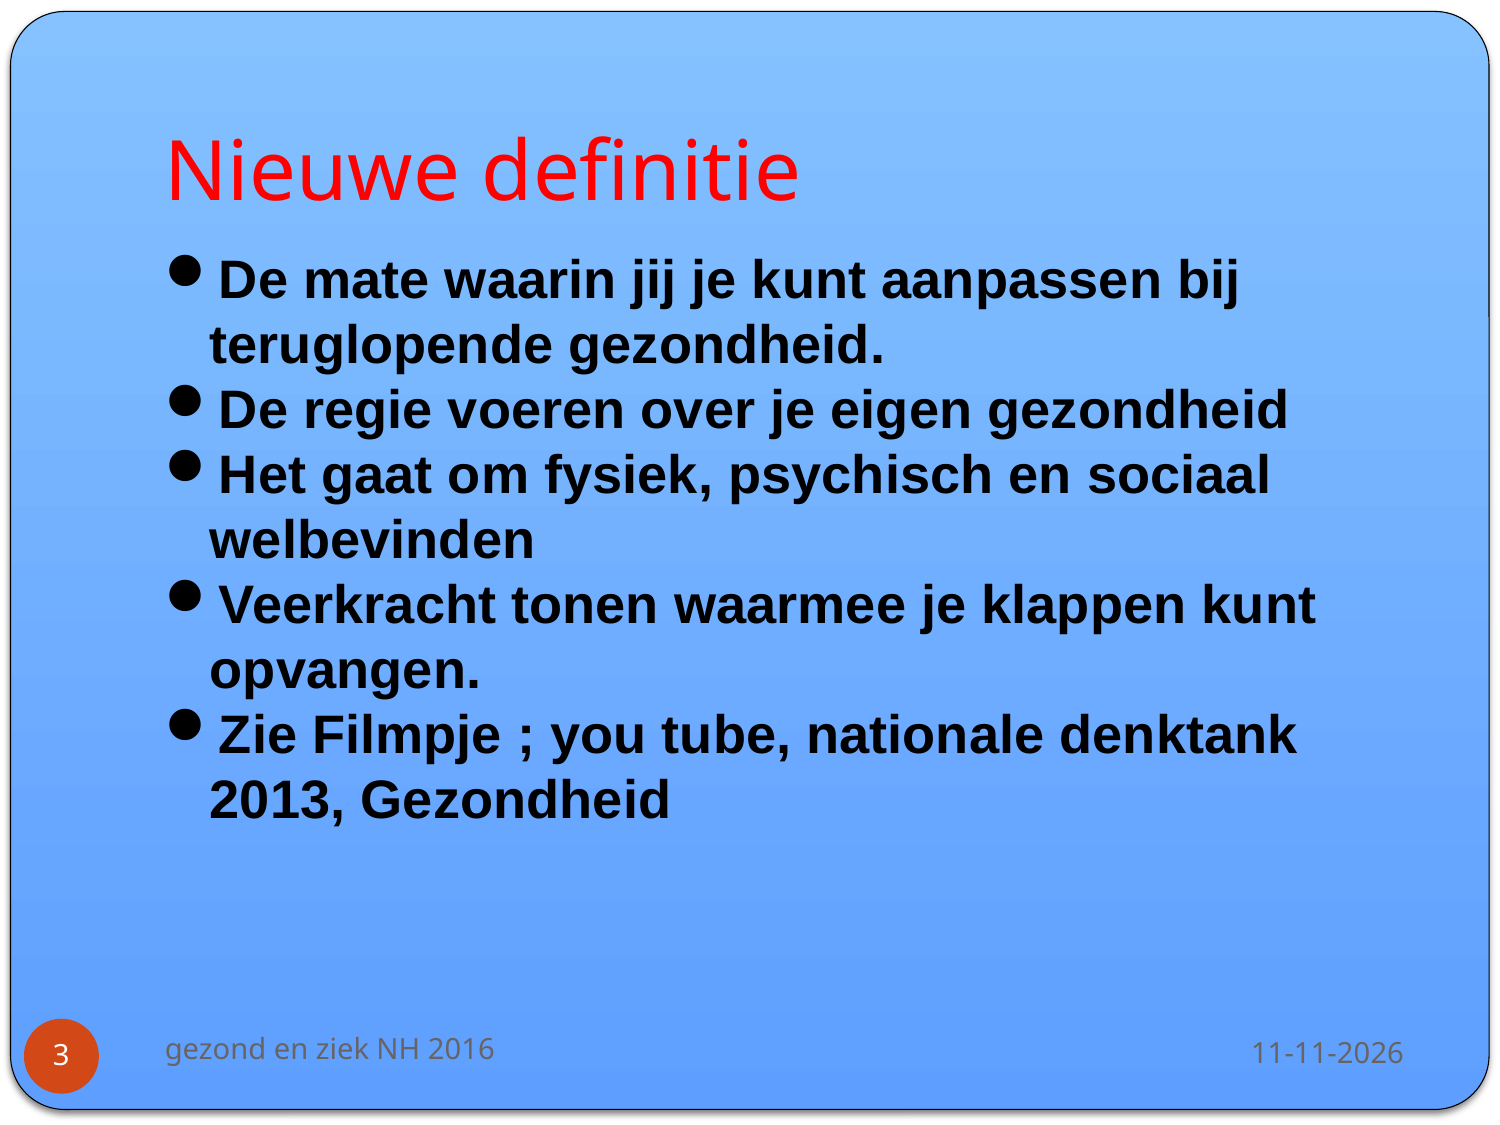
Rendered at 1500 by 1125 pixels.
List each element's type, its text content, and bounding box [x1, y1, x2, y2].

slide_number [1012, 1015, 1419, 1094]
list De mate waarin jij je kunt aanpassen bij teruglopende gezondheid. De regie voeren over je eigen gezondheid Het gaat om fysiek, psychisch en sociaal welbevinden Veerkracht tonen waarmee je klappen kunt opvangen. Zie Filmpje ; you tube, nationale denktank 2013, Gezondheid [150, 237, 1425, 988]
footer gezond en ziek NH 2016 [150, 1012, 800, 1088]
title Nieuwe definitie [150, 45, 1425, 233]
slide_number 3 [23, 1018, 99, 1094]
